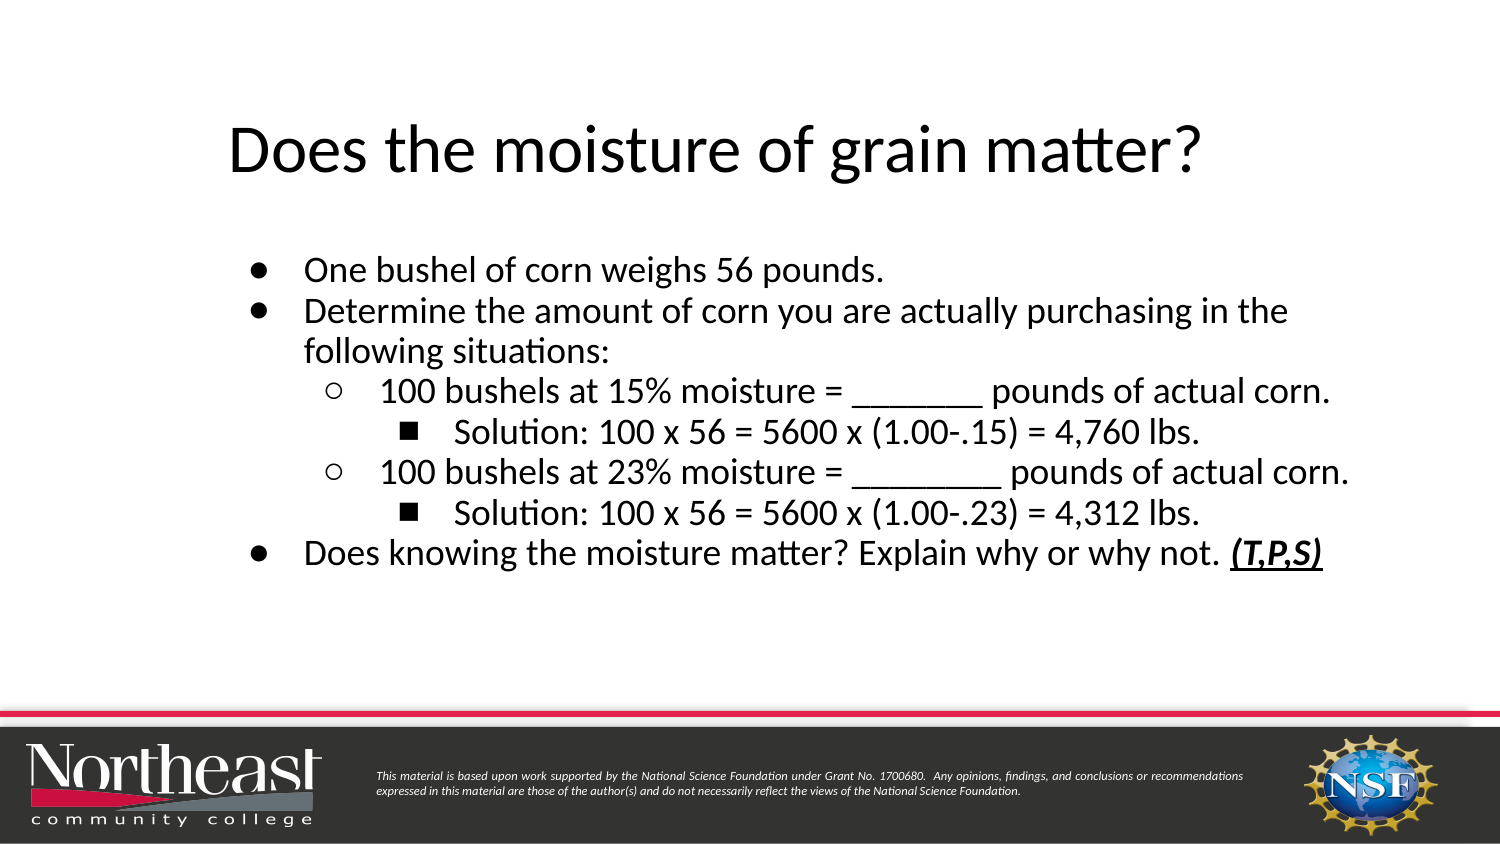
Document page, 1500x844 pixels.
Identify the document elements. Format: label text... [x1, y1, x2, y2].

list One bushel of corn weighs 56 pounds. Determine the amount of corn you are actually purchasing in the following situations: 100 bushels at 15% moisture = _______ pounds of actual corn. Solution: 100 x 56 = 5600 x (1.00-.15) = 4,760 lbs. 100 bushels at 23% moisture = ________ pounds of actual corn. Solution: 100 x 56 = 5600 x (1.00-.23) = 4,312 lbs. Does knowing the moisture matter? Explain why or why not. (T,P,S) [213, 235, 1368, 823]
picture [26, 744, 322, 827]
picture [1302, 733, 1440, 837]
title Does the moisture of grain matter? [213, 98, 1368, 235]
